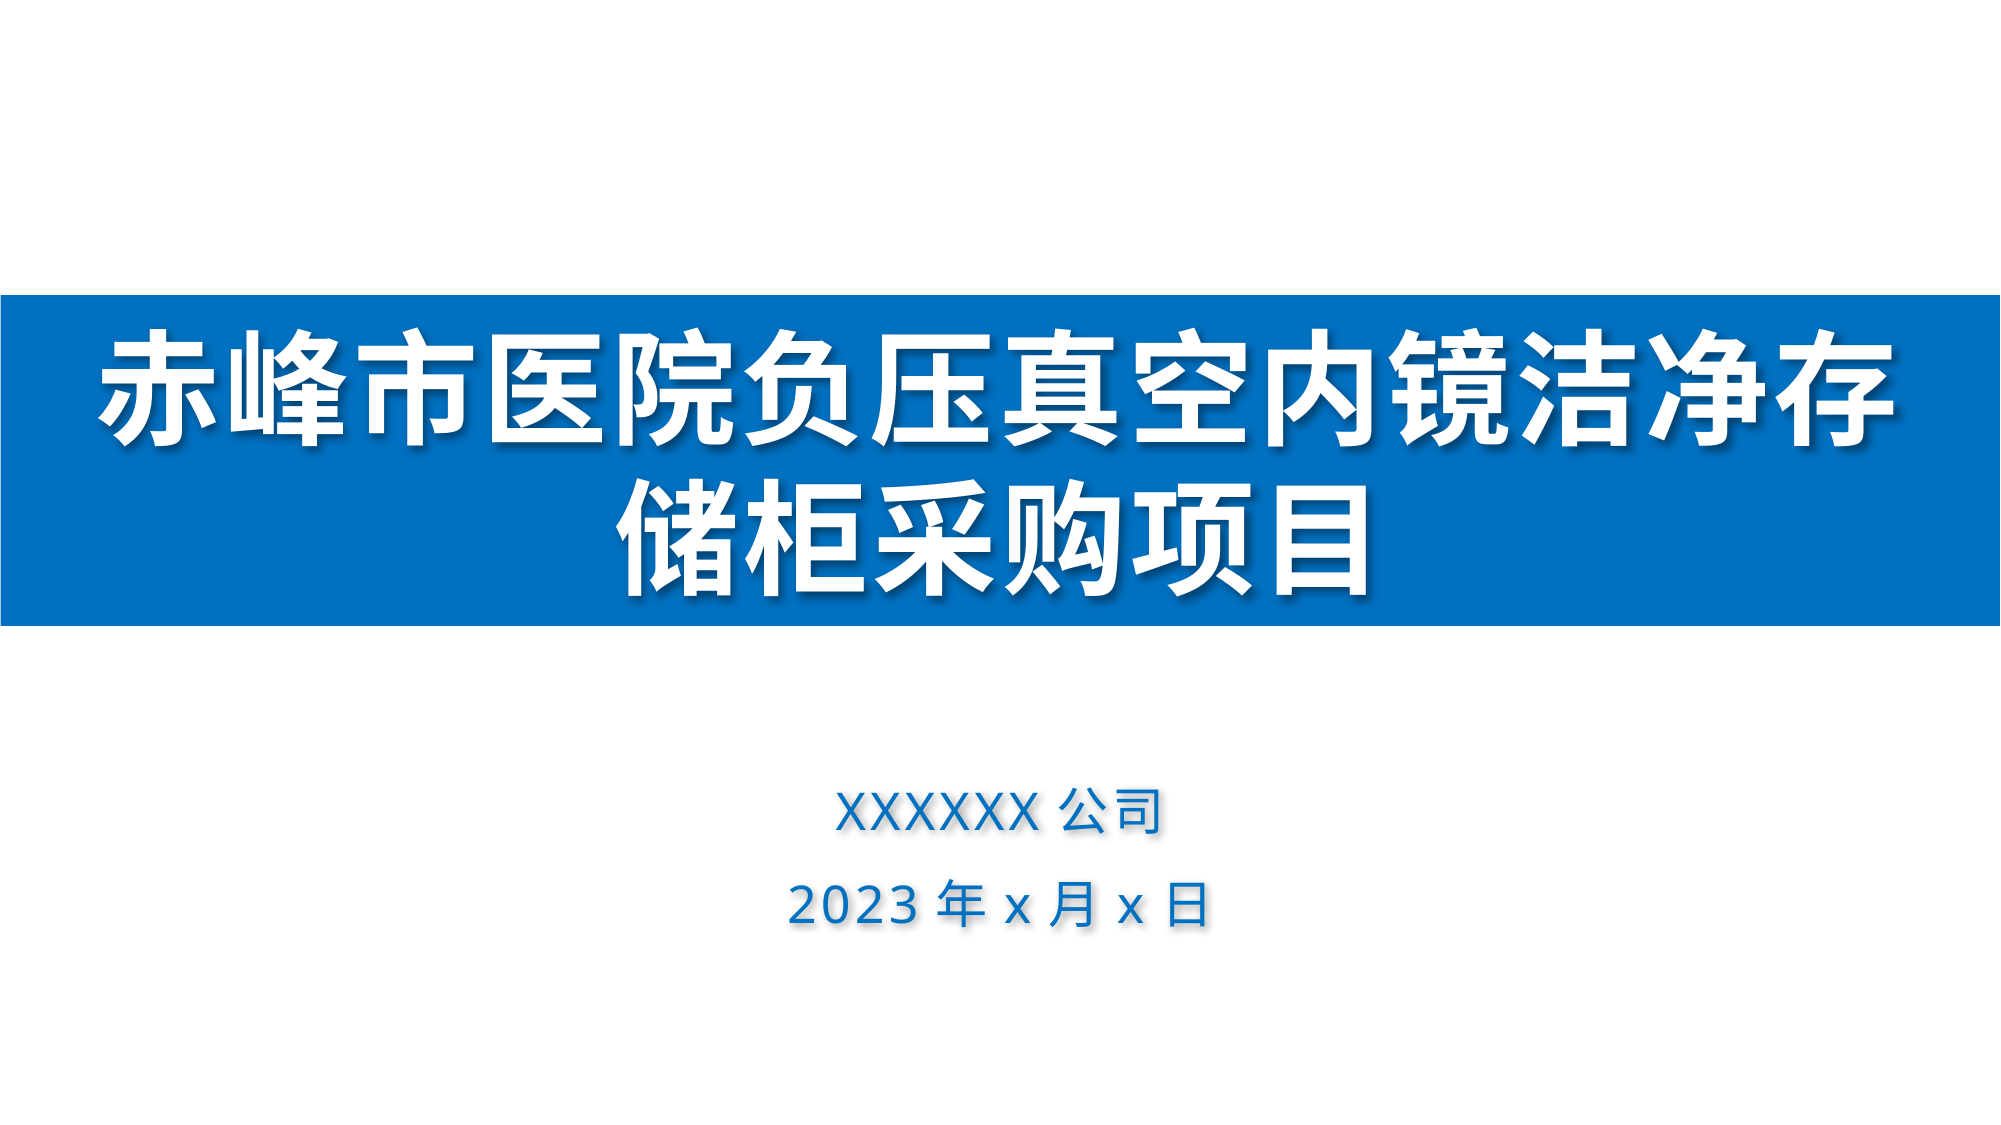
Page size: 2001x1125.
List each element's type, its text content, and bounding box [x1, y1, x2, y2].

text_box XXXXXX公司 2023年x月x日 [503, 739, 1496, 942]
text_box 赤峰市医院负压真空内镜洁净存储柜采购项目 [32, 303, 1967, 618]
text_box [0, 295, 2000, 626]
